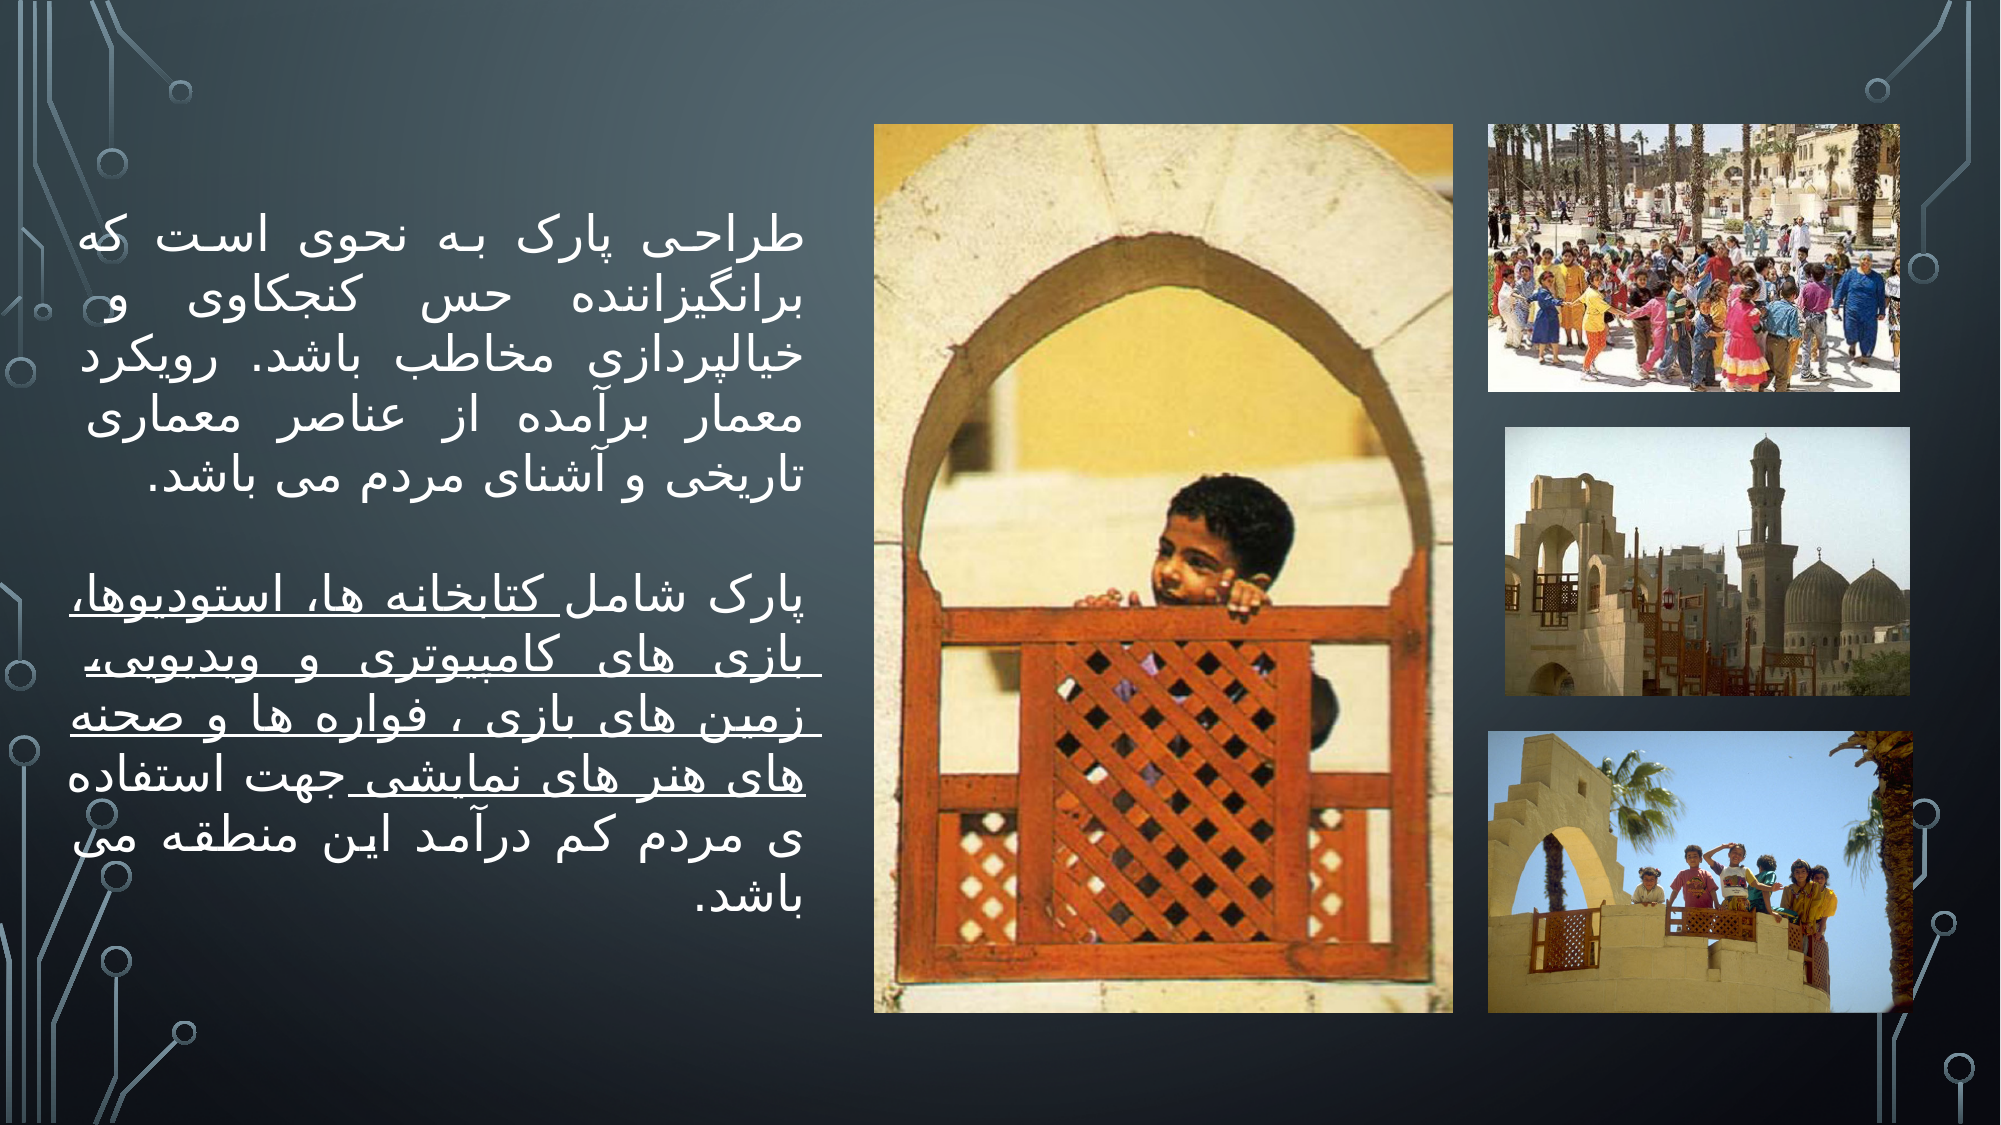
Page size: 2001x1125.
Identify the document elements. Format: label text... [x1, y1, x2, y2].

picture [1487, 730, 1913, 1013]
picture [873, 124, 1453, 1013]
picture [1505, 426, 1910, 696]
text_box طراحی پارک به نحوی است كه برانگیزاننده حس كنجکاوی و خیالپردازی مخاطب باشد. رويکرد معمار برآمده از عناصر معماری تاريخی و آشنای مردم می باشد. پارک شامل کتابخانه ها، استودیوها، بازی های كامپیوتری و ويديويی، زمین های بازی ، فواره ها و صحنه های هنر های نمايشی جهت استفاده ی مردم كم درآمد اين منطقه می باشد. [51, 193, 821, 1049]
picture [1487, 124, 1900, 392]
